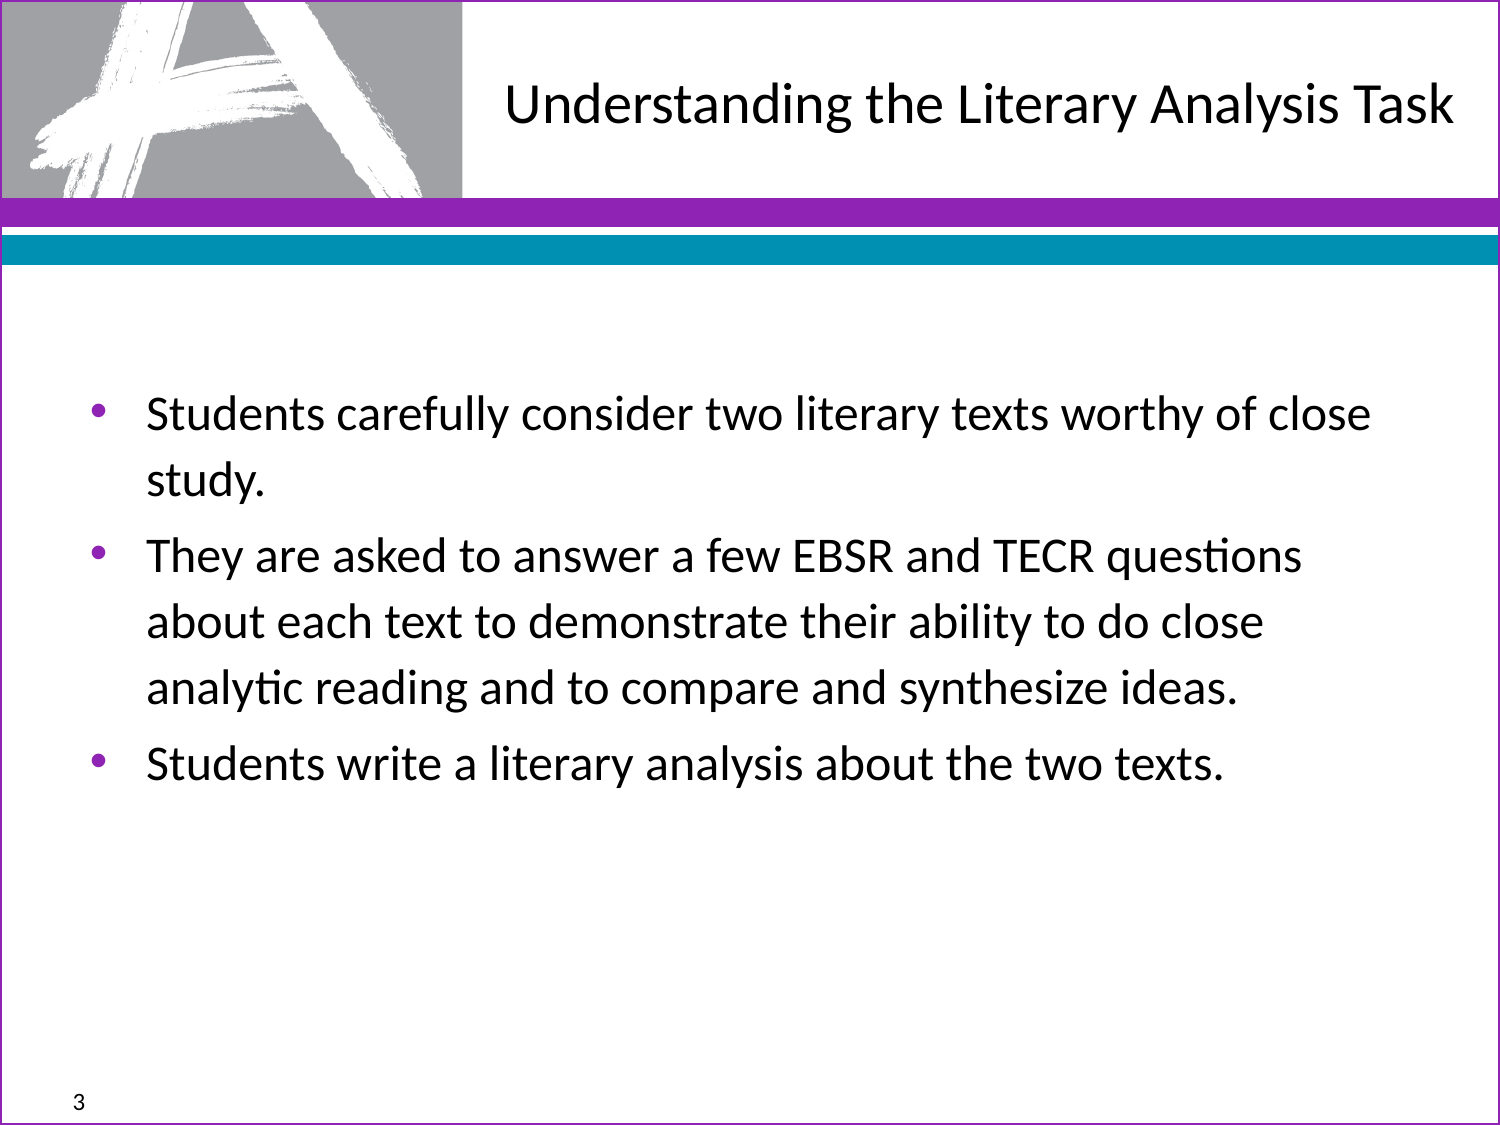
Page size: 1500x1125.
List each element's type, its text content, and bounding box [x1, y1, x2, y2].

title Understanding the Literary Analysis Task [462, 0, 1500, 200]
picture [2, 2, 462, 198]
list Students carefully consider two literary texts worthy of close study. They are asked to answer a few EBSR and TECR questions about each text to demonstrate their ability to do close analytic reading and to compare and synthesize ideas. Students write a literary analysis about the two texts. [75, 287, 1425, 1030]
slide_number 3 [0, 1077, 100, 1125]
